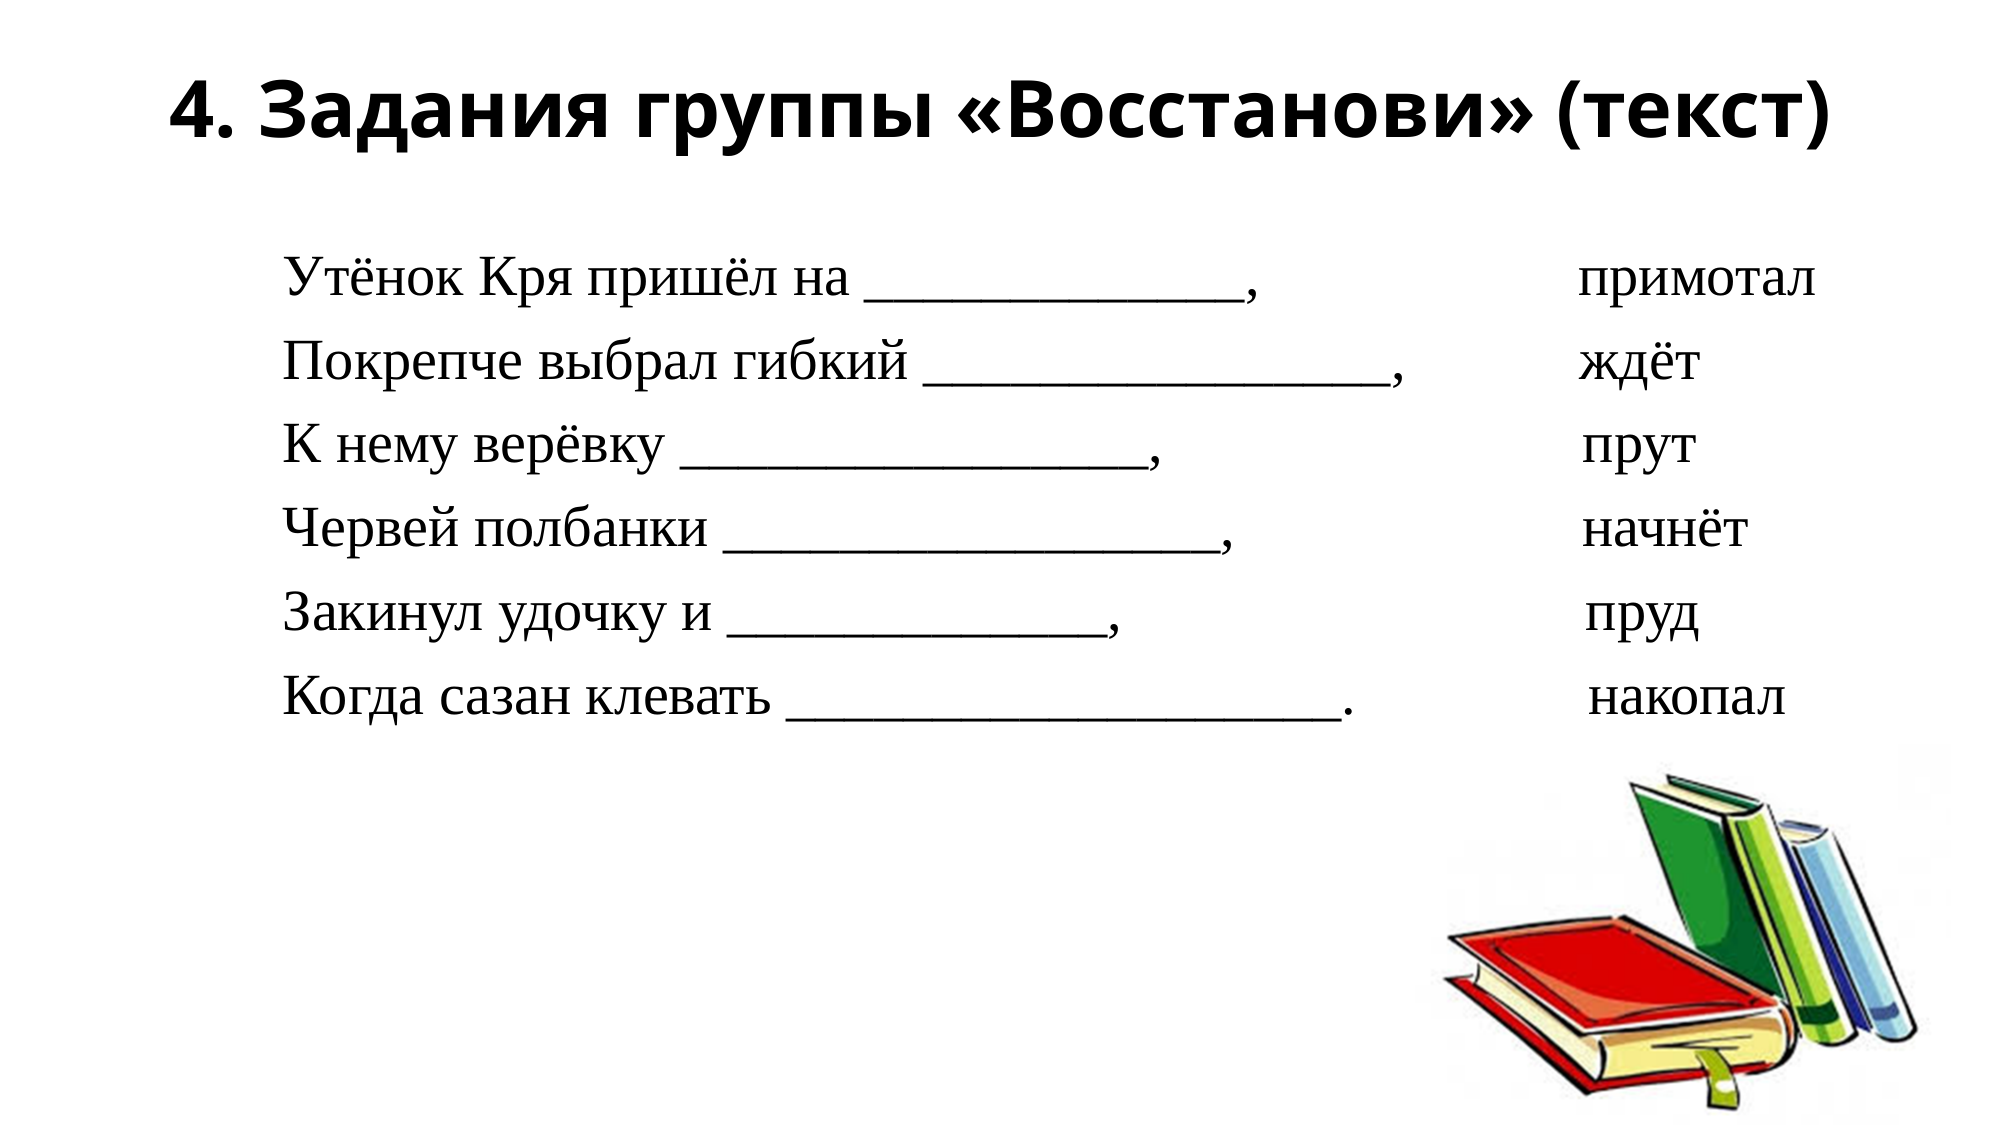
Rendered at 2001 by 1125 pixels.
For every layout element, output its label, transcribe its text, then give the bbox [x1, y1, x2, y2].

list Утёнок Кря пришёл на _____________, примотал Покрепче выбрал гибкий ________________, ждёт К нему верёвку ________________, прут Червей полбанки _________________, начнёт Закинул удочку и _____________, пруд Когда сазан клевать ___________________. накопал [137, 237, 1863, 952]
title 4. Задания группы «Восстанови» (текст) [137, 59, 1863, 165]
picture [1415, 744, 1951, 1125]
